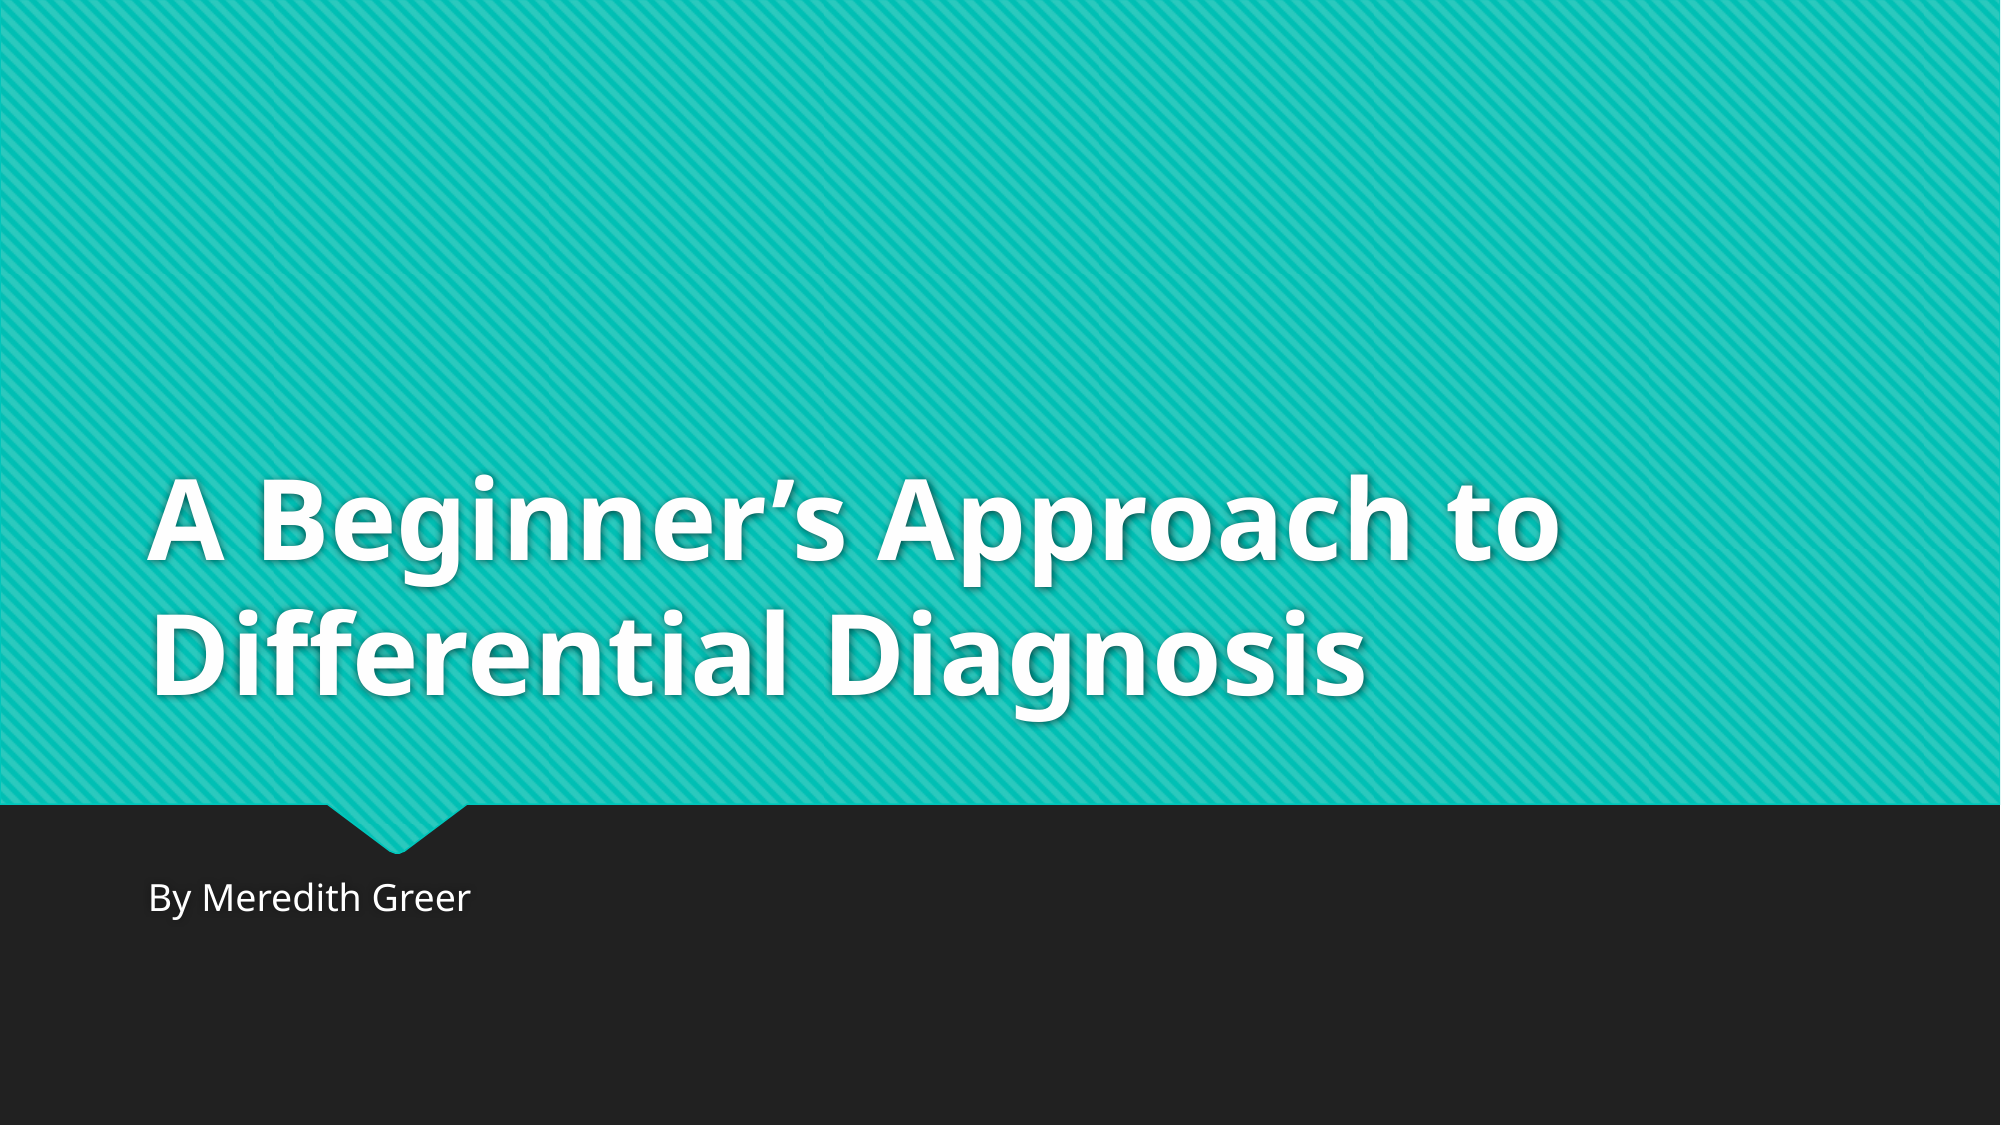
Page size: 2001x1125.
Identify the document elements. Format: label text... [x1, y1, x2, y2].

subtitle By Meredith Greer [132, 866, 1868, 938]
title A Beginner’s Approach to Differential Diagnosis [132, 237, 1868, 726]
